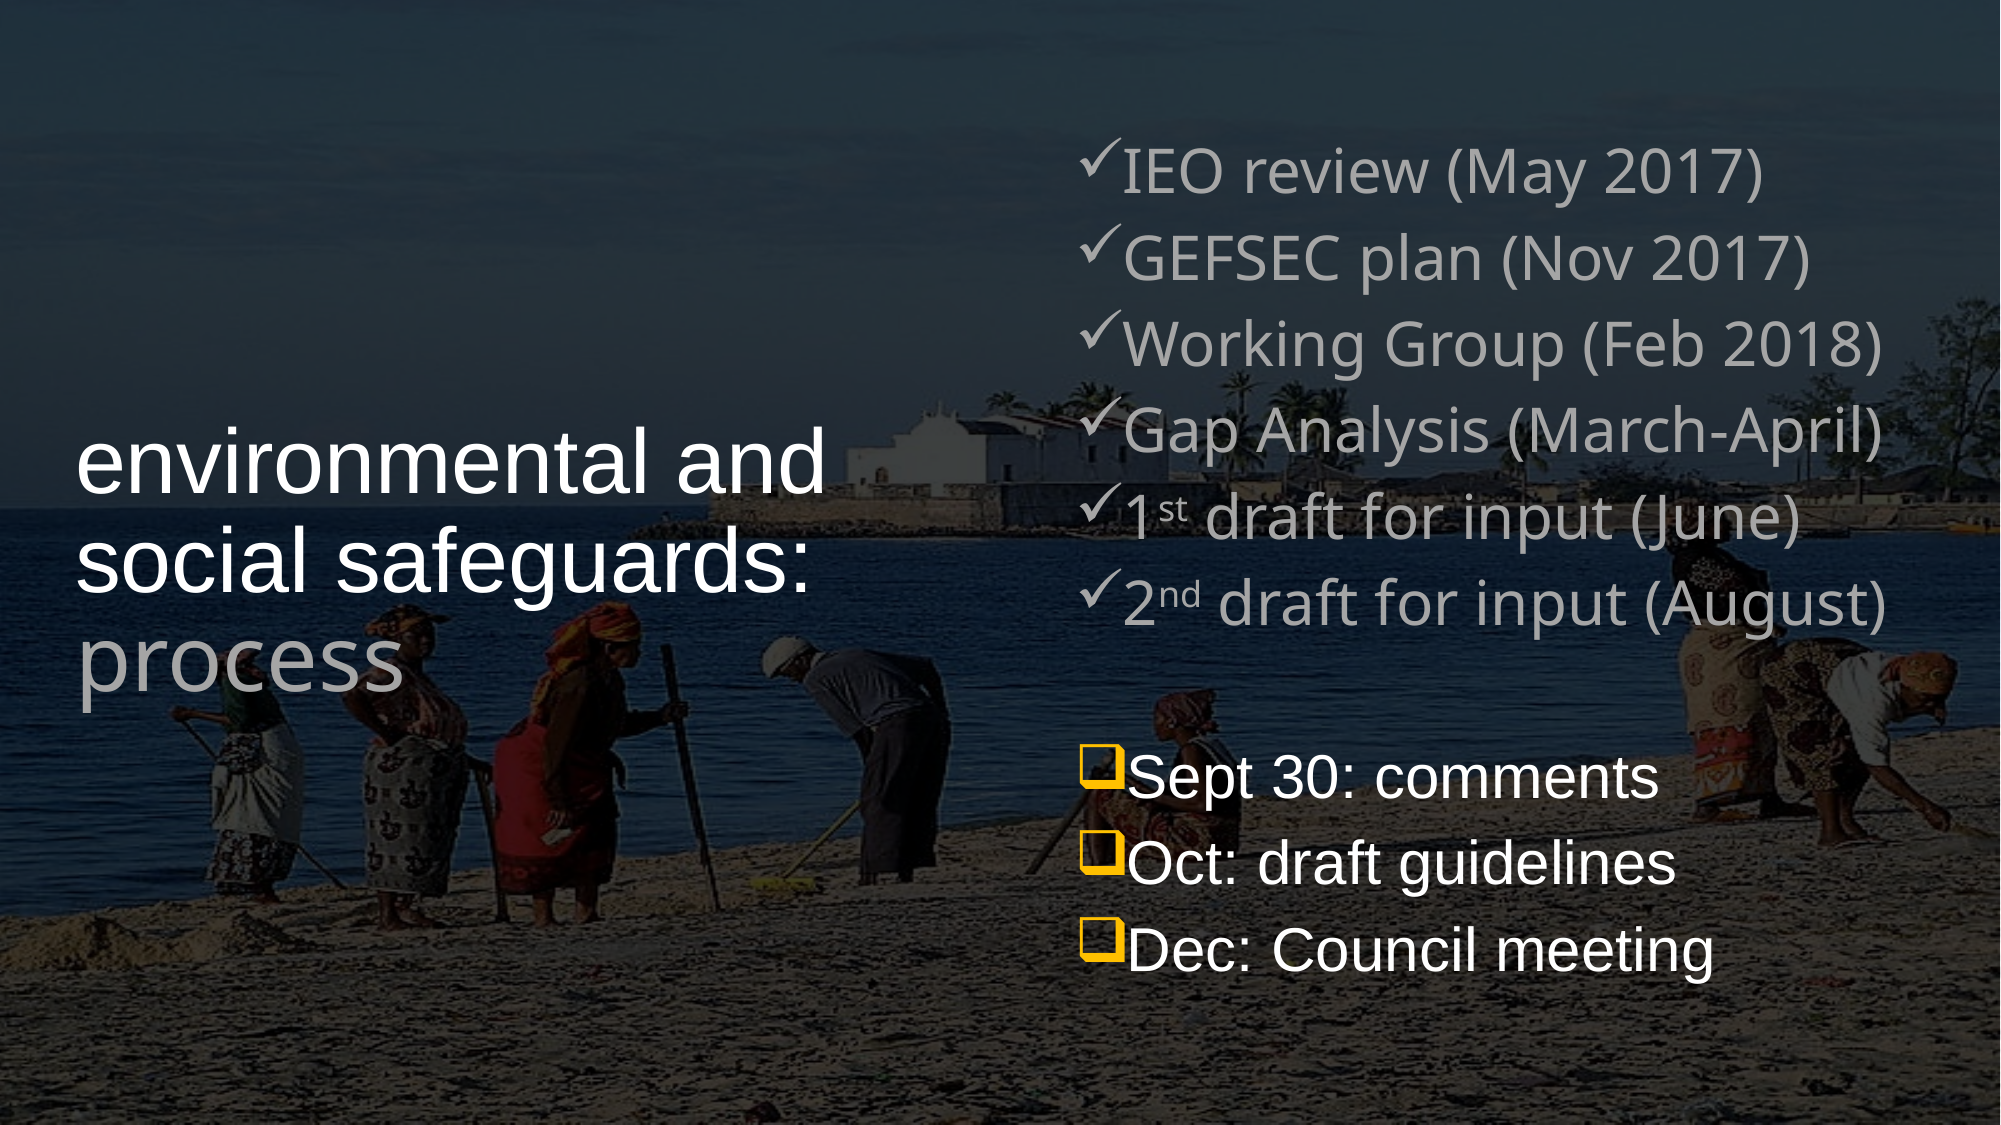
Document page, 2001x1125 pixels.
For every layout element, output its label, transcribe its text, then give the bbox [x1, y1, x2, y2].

text_box IEO review (May 2017) GEFSEC plan (Nov 2017) Working Group (Feb 2018) Gap Analysis (March-April) 1st draft for input (June) 2nd draft for input (August) Sept 30: comments Oct: draft guidelines Dec: Council meeting [999, 0, 2000, 1125]
title environmental and social safeguards: process [0, 0, 999, 1125]
